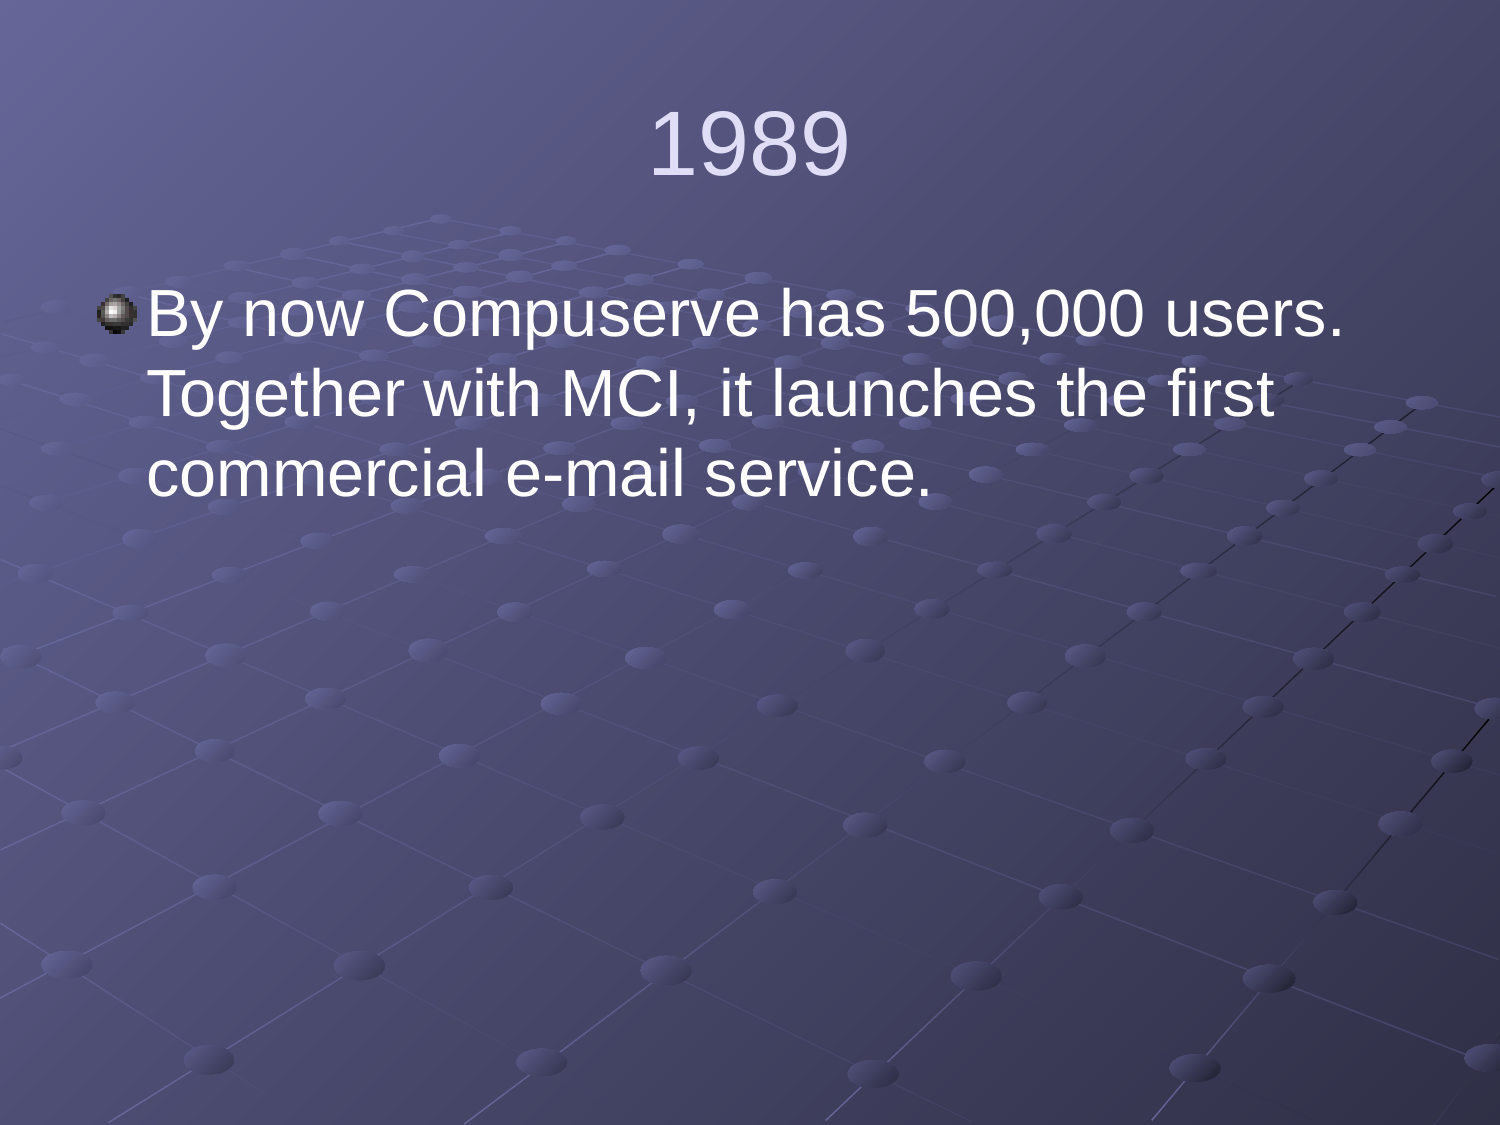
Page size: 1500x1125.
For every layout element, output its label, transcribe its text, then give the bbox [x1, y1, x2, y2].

list By now Compuserve has 500,000 users. Together with MCI, it launches the first commercial e-mail service. [75, 262, 1425, 1007]
picture [90, 286, 137, 334]
title 1989 [75, 45, 1425, 233]
